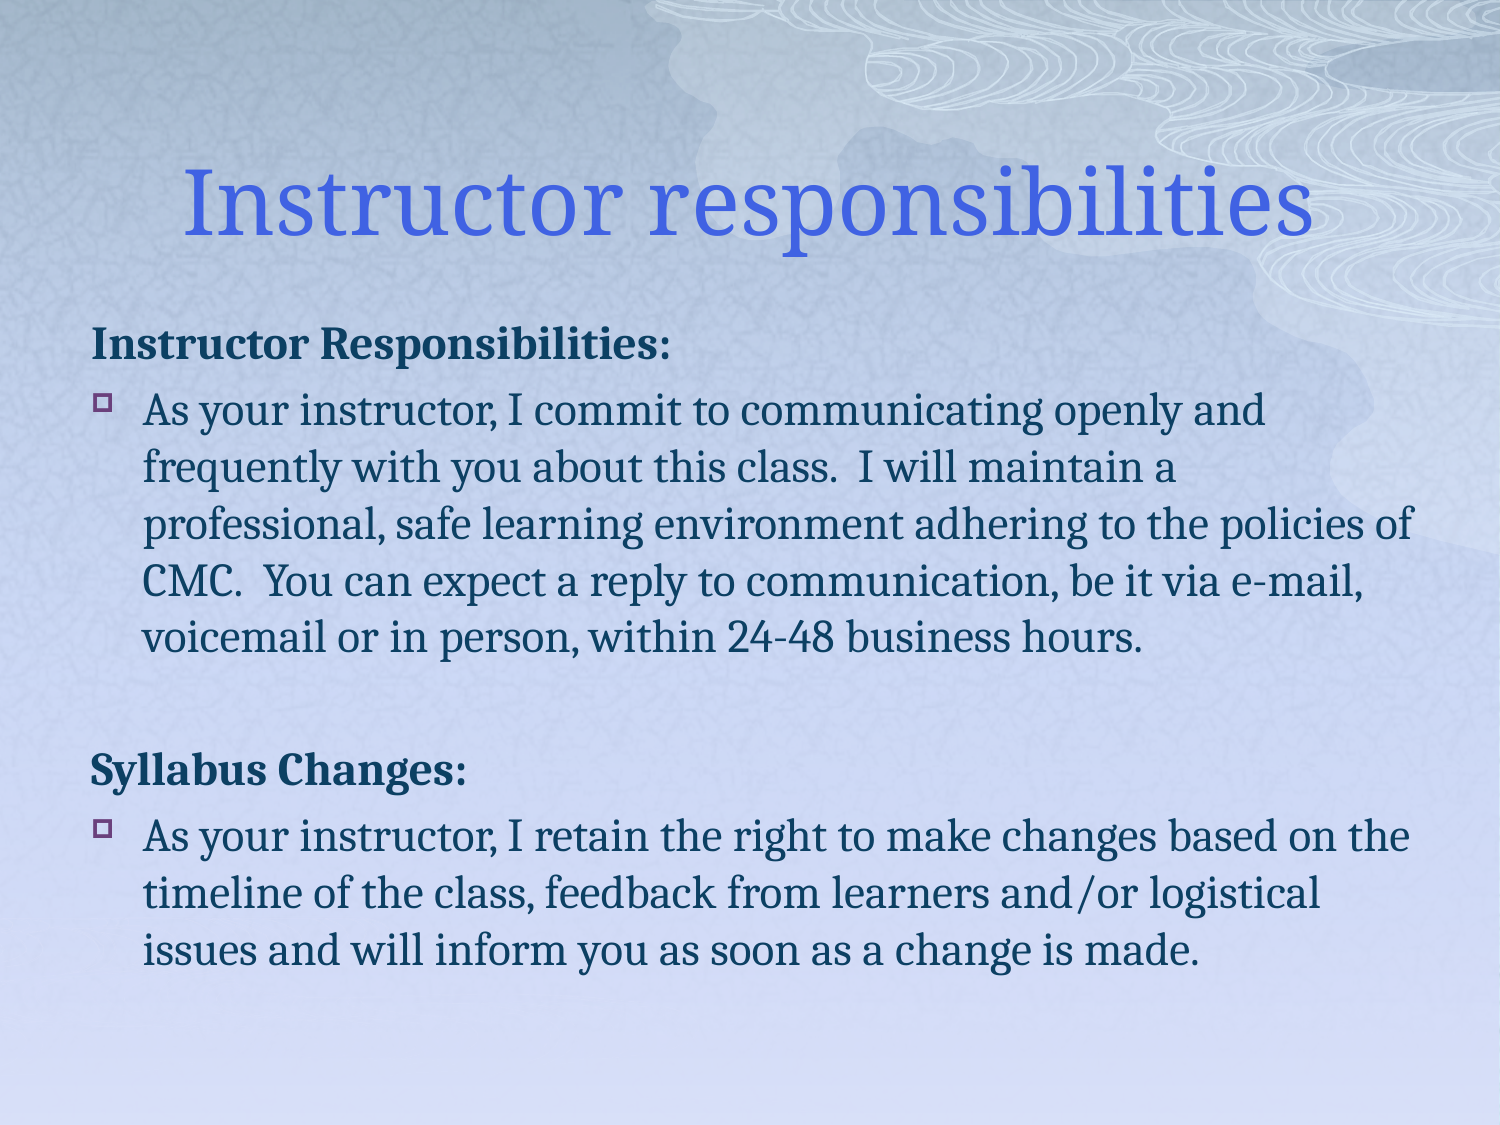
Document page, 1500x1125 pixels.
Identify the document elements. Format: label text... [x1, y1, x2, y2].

list Instructor Responsibilities: As your instructor, I commit to communicating openly and frequently with you about this class. I will maintain a professional, safe learning environment adhering to the policies of CMC. You can expect a reply to communication, be it via e-mail, voicemail or in person, within 24-48 business hours. Syllabus Changes: As your instructor, I retain the right to make changes based on the timeline of the class, feedback from learners and/or logistical issues and will inform you as soon as a change is made. [76, 304, 1430, 1032]
title Instructor responsibilities [75, 105, 1425, 293]
